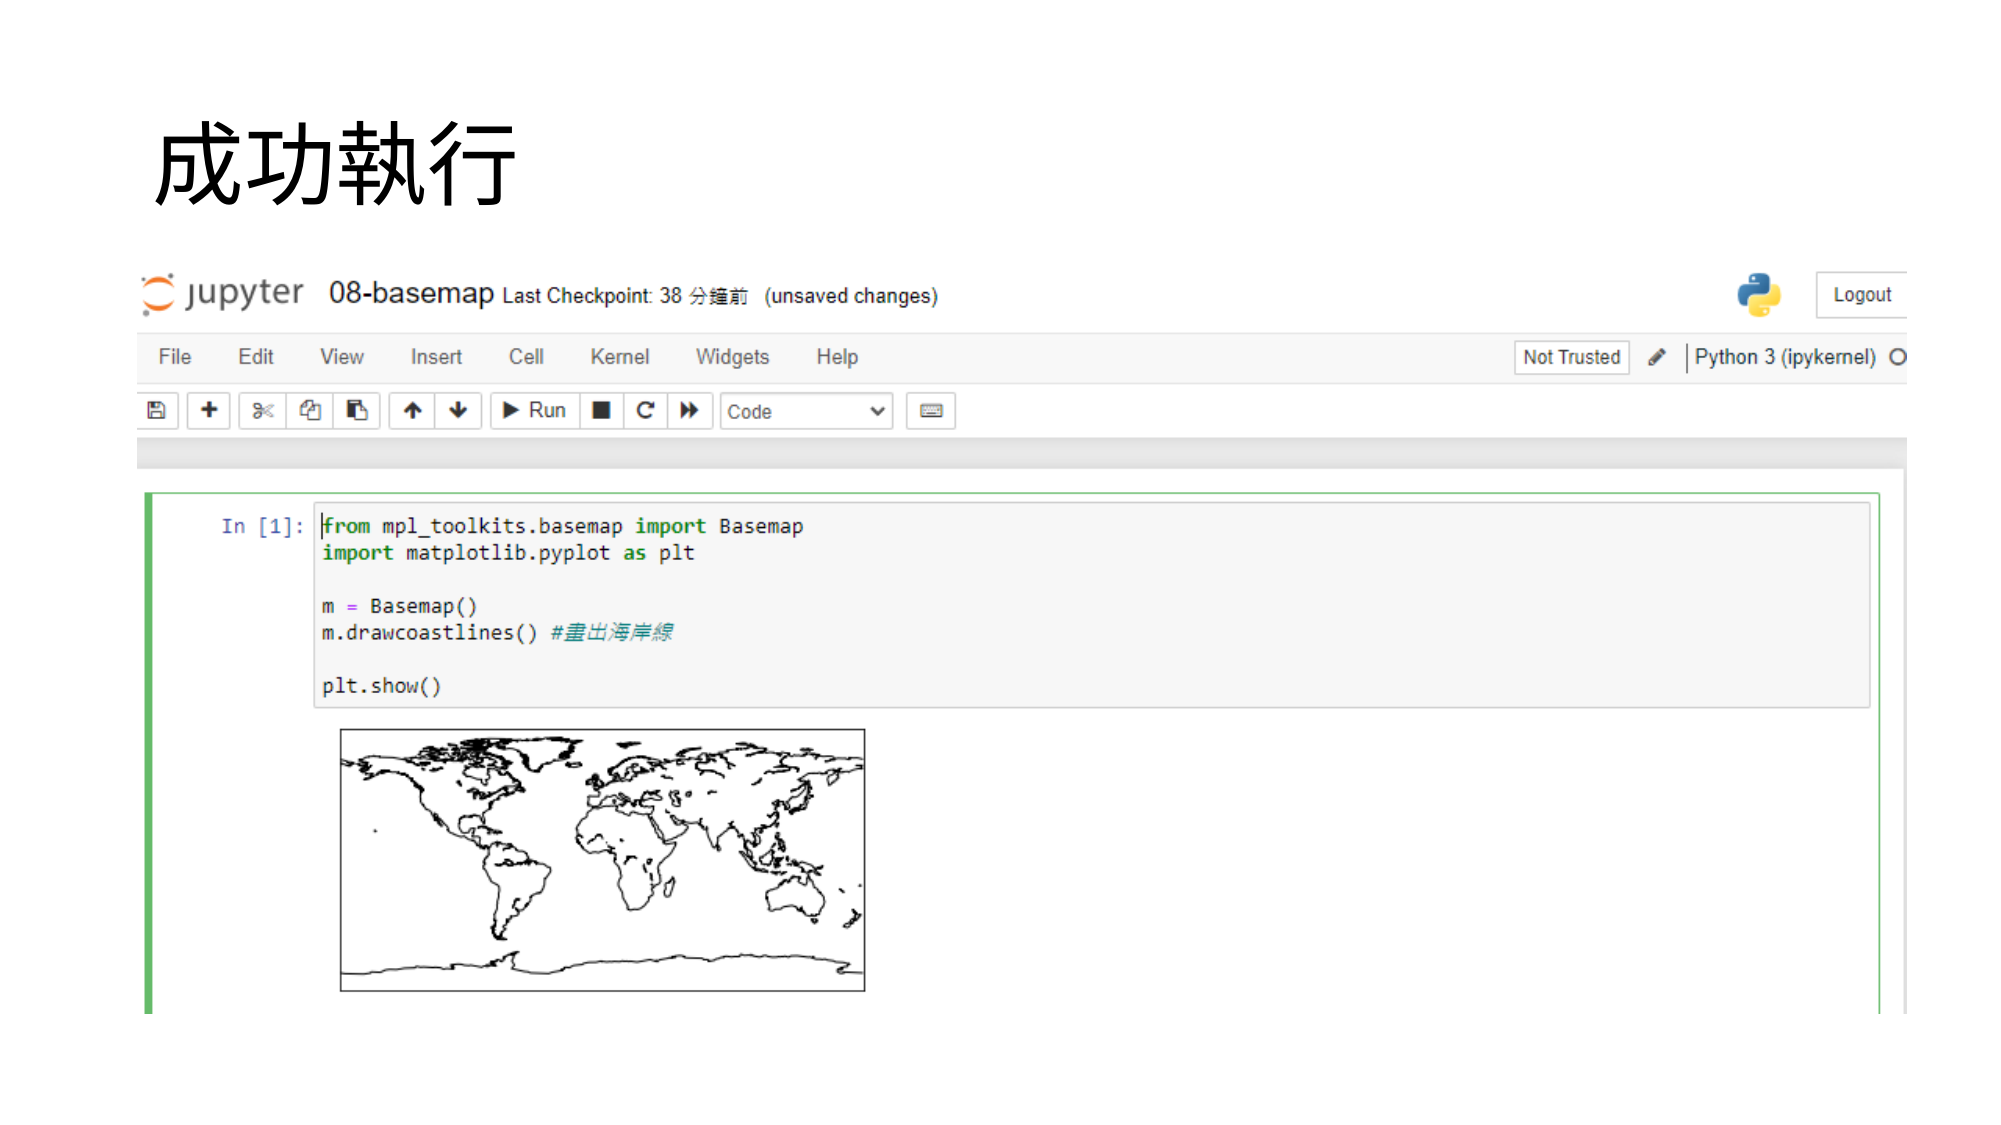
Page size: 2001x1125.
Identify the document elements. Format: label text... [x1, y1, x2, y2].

title 成功執行 [137, 59, 1863, 264]
picture [137, 264, 1907, 1014]
